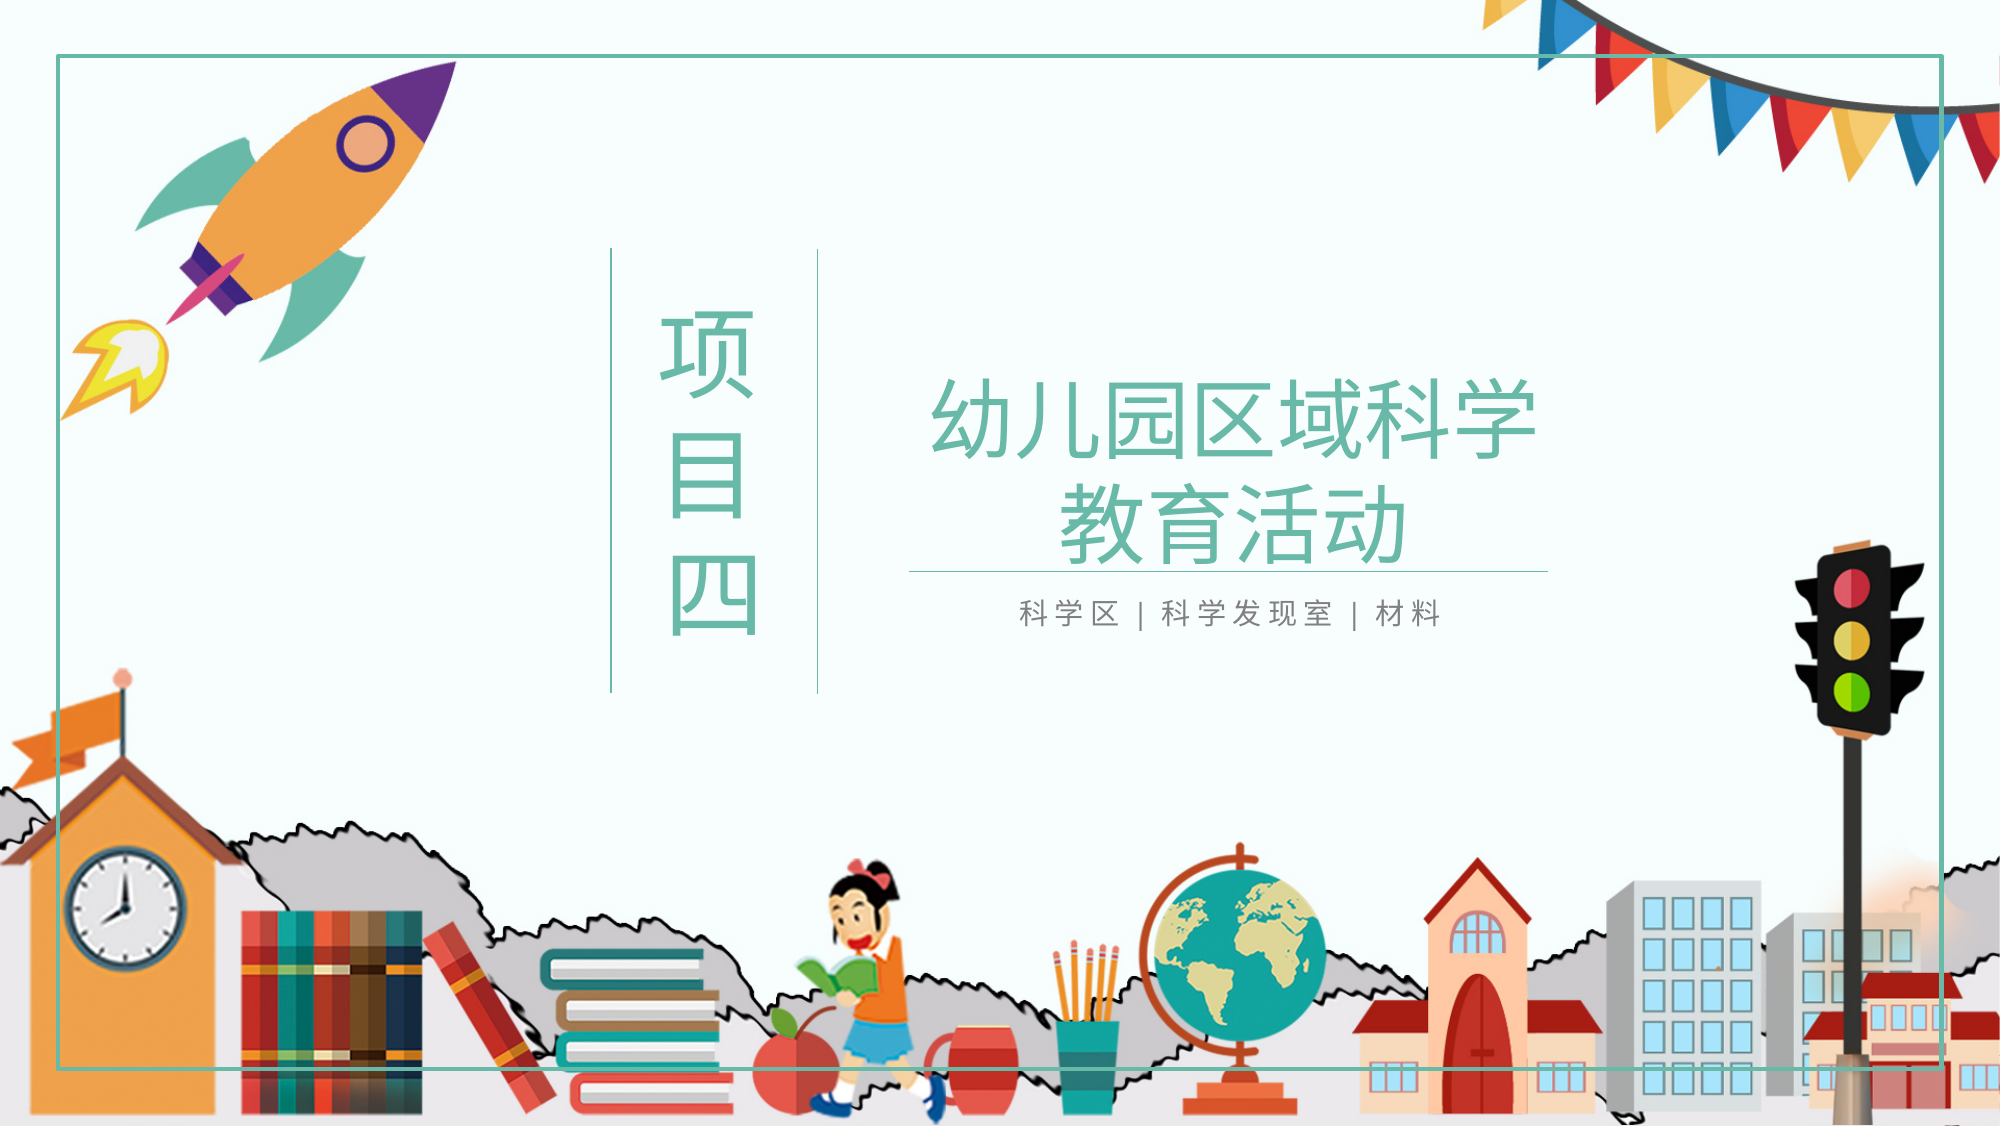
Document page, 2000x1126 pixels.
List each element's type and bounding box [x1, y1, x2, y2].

text_box [491, 367, 938, 575]
picture [0, 0, 2000, 1126]
